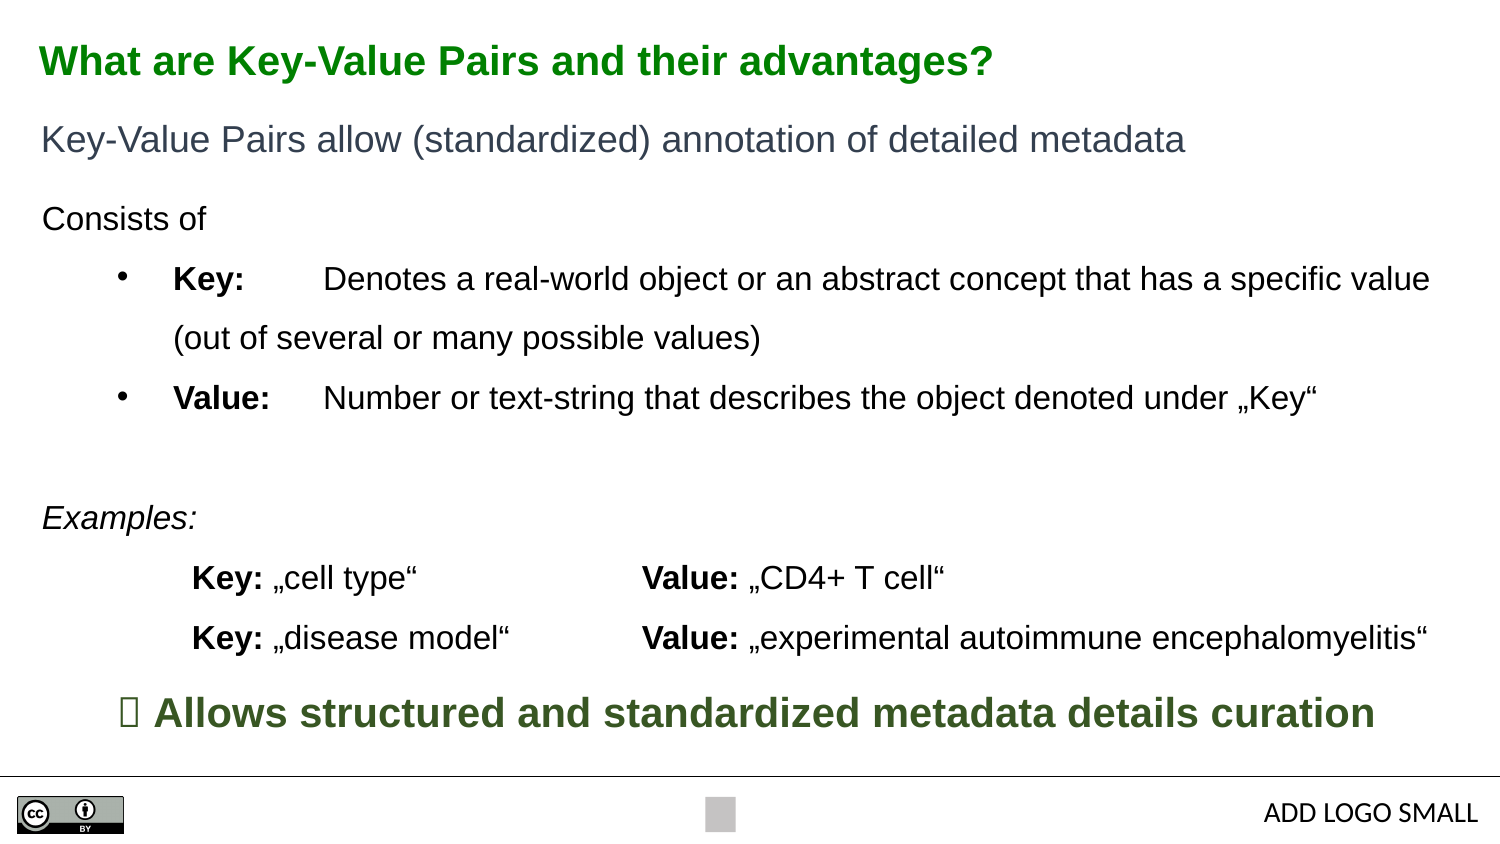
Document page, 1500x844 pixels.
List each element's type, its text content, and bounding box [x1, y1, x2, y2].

text_box Key-Value Pairs allow (standardized) annotation of detailed metadata [25, 84, 1397, 168]
text_box What are Key-Value Pairs and their advantages? [24, 26, 1459, 75]
text_box  Allows structured and standardized metadata details curation [27, 678, 1466, 744]
picture [17, 796, 124, 834]
text_box [705, 796, 736, 833]
text_box Consists of Key: Denotes a real-world object or an abstract concept that has a specific value (out of several or many possible values) Value: Number or text-string that describes the object denoted under „Key“ Examples: Key: „cell type“ Value: „CD4+ T cell“ Key: „disease model“ Value: „experimental autoimmune encephalomyelitis“ [27, 169, 1462, 664]
